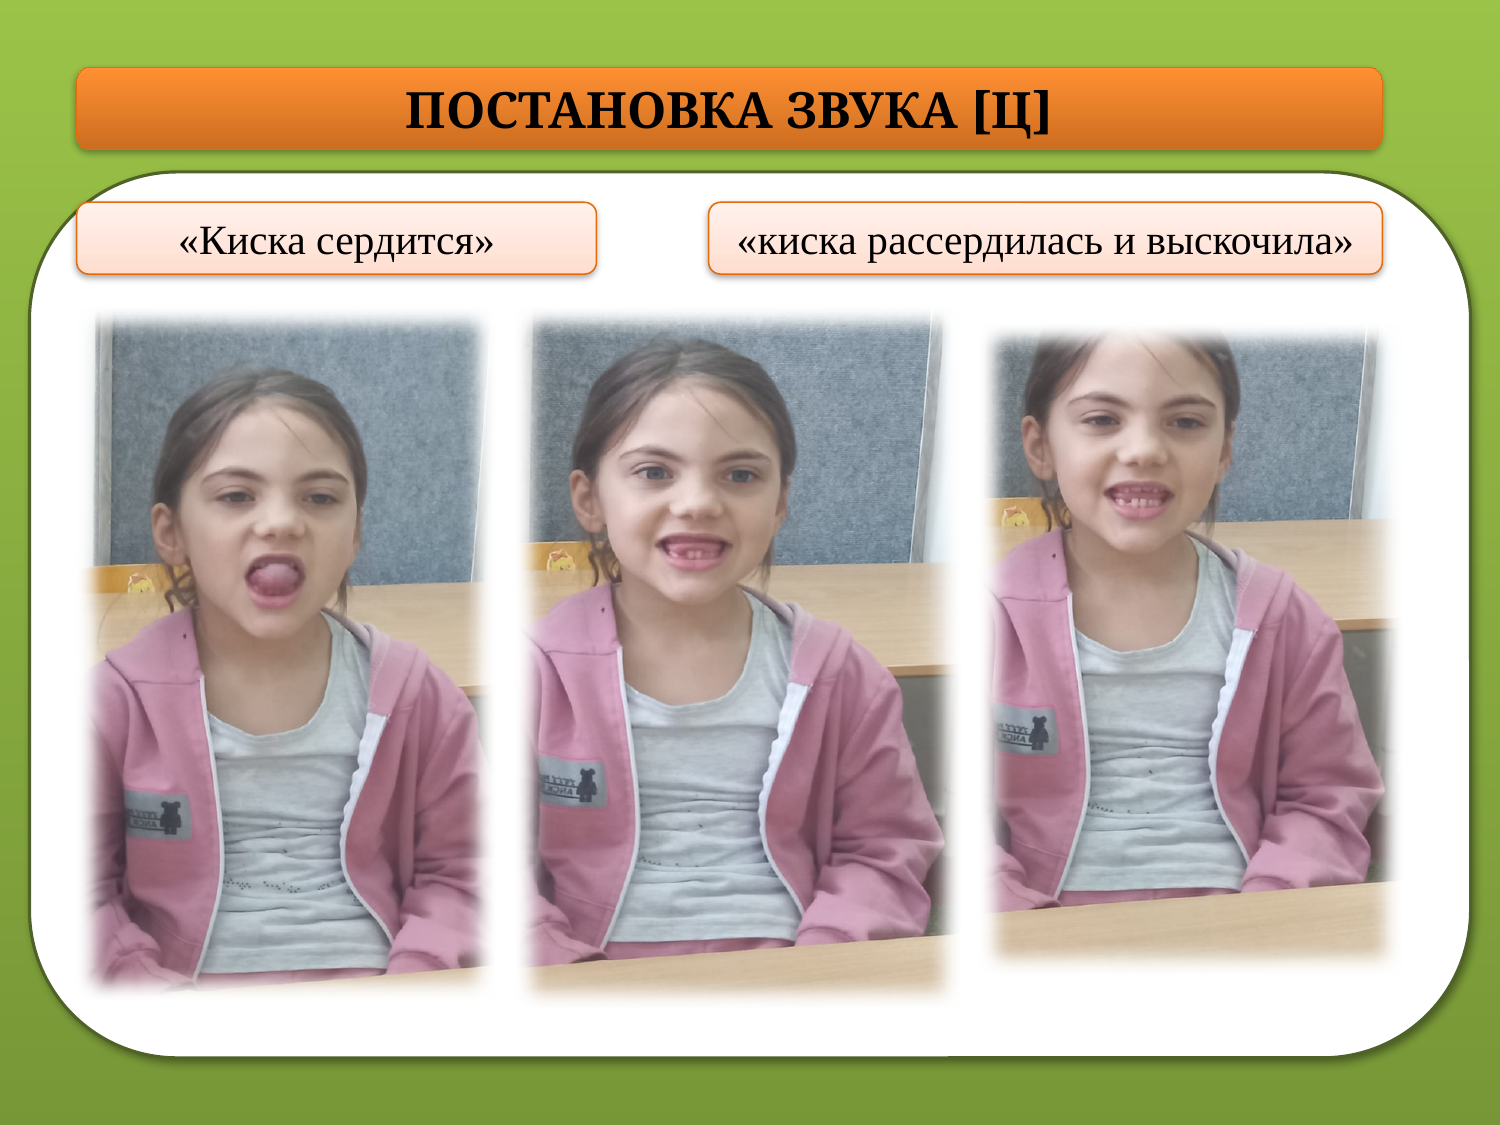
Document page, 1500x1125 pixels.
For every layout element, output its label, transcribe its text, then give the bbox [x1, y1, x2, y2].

text_box [0, 0, 1500, 1125]
text_box «киска рассердилась и выскочила» [707, 201, 1384, 275]
text_box «Киска сердится» [75, 201, 598, 275]
text_box ПОСТАНОВКА ЗВУКА [Ц] [76, 67, 1383, 150]
picture [76, 305, 497, 1001]
picture [514, 305, 962, 1010]
picture [978, 322, 1403, 977]
text_box [27, 169, 1473, 1060]
